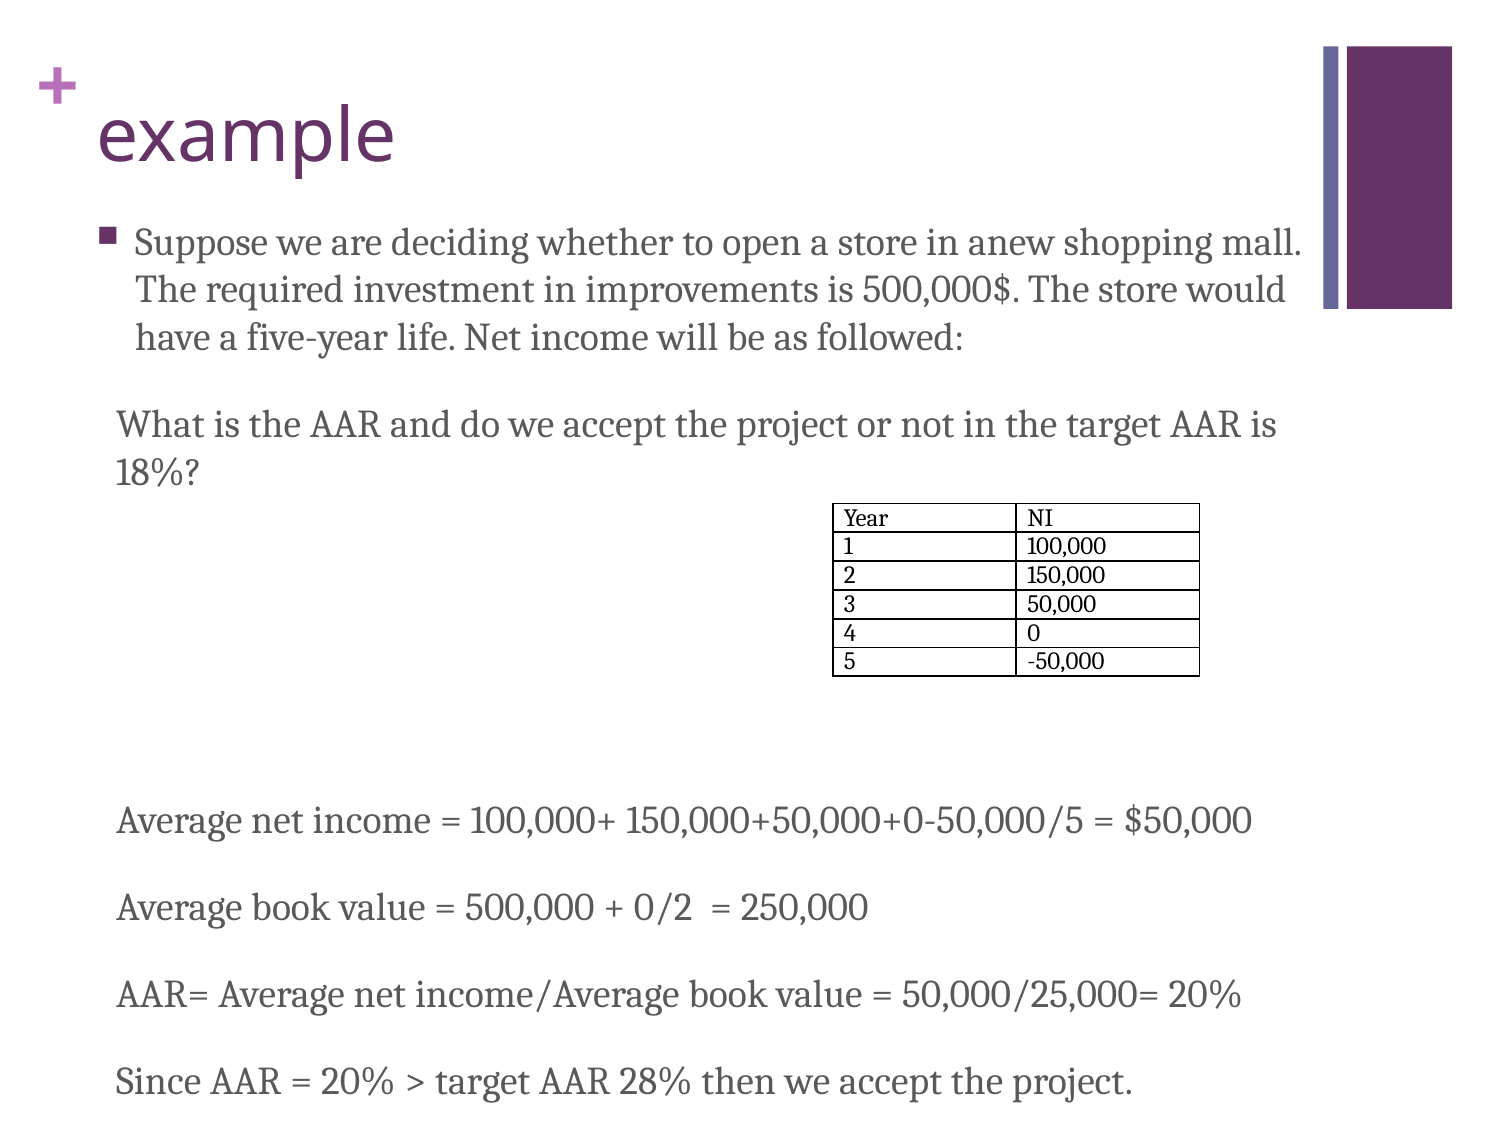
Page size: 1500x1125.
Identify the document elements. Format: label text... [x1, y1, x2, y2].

table_cell 150,000 [1017, 562, 1199, 589]
table_cell 0 [1017, 620, 1199, 647]
title example [81, 79, 1322, 208]
table_cell 50,000 [1017, 591, 1199, 618]
table_cell 3 [834, 591, 1015, 618]
table_cell 2 [834, 562, 1015, 589]
table_cell 100,000 [1017, 533, 1199, 560]
table_cell -50,000 [1017, 648, 1199, 675]
table_header Year [834, 504, 1015, 531]
table_cell 1 [834, 533, 1015, 560]
table_cell 5 [834, 648, 1015, 675]
list Suppose we are deciding whether to open a store in anew shopping mall. The required investment in improvements is 500,000$. The store would have a five-year life. Net income will be as followed: What is the AAR and do we accept the project or not in the target AAR is 18%? Average net income = 100,000+ 150,000+50,000+0-50,000/5 = $50,000 Average book value = 500,000 + 0/2 = 250,000 AAR= Average net income/Average book value = 50,000/25,000= 20% Since AAR = 20% > target AAR 28% then we accept the project. [81, 208, 1322, 1125]
table_cell 4 [834, 620, 1015, 647]
table_header NI [1017, 504, 1199, 531]
